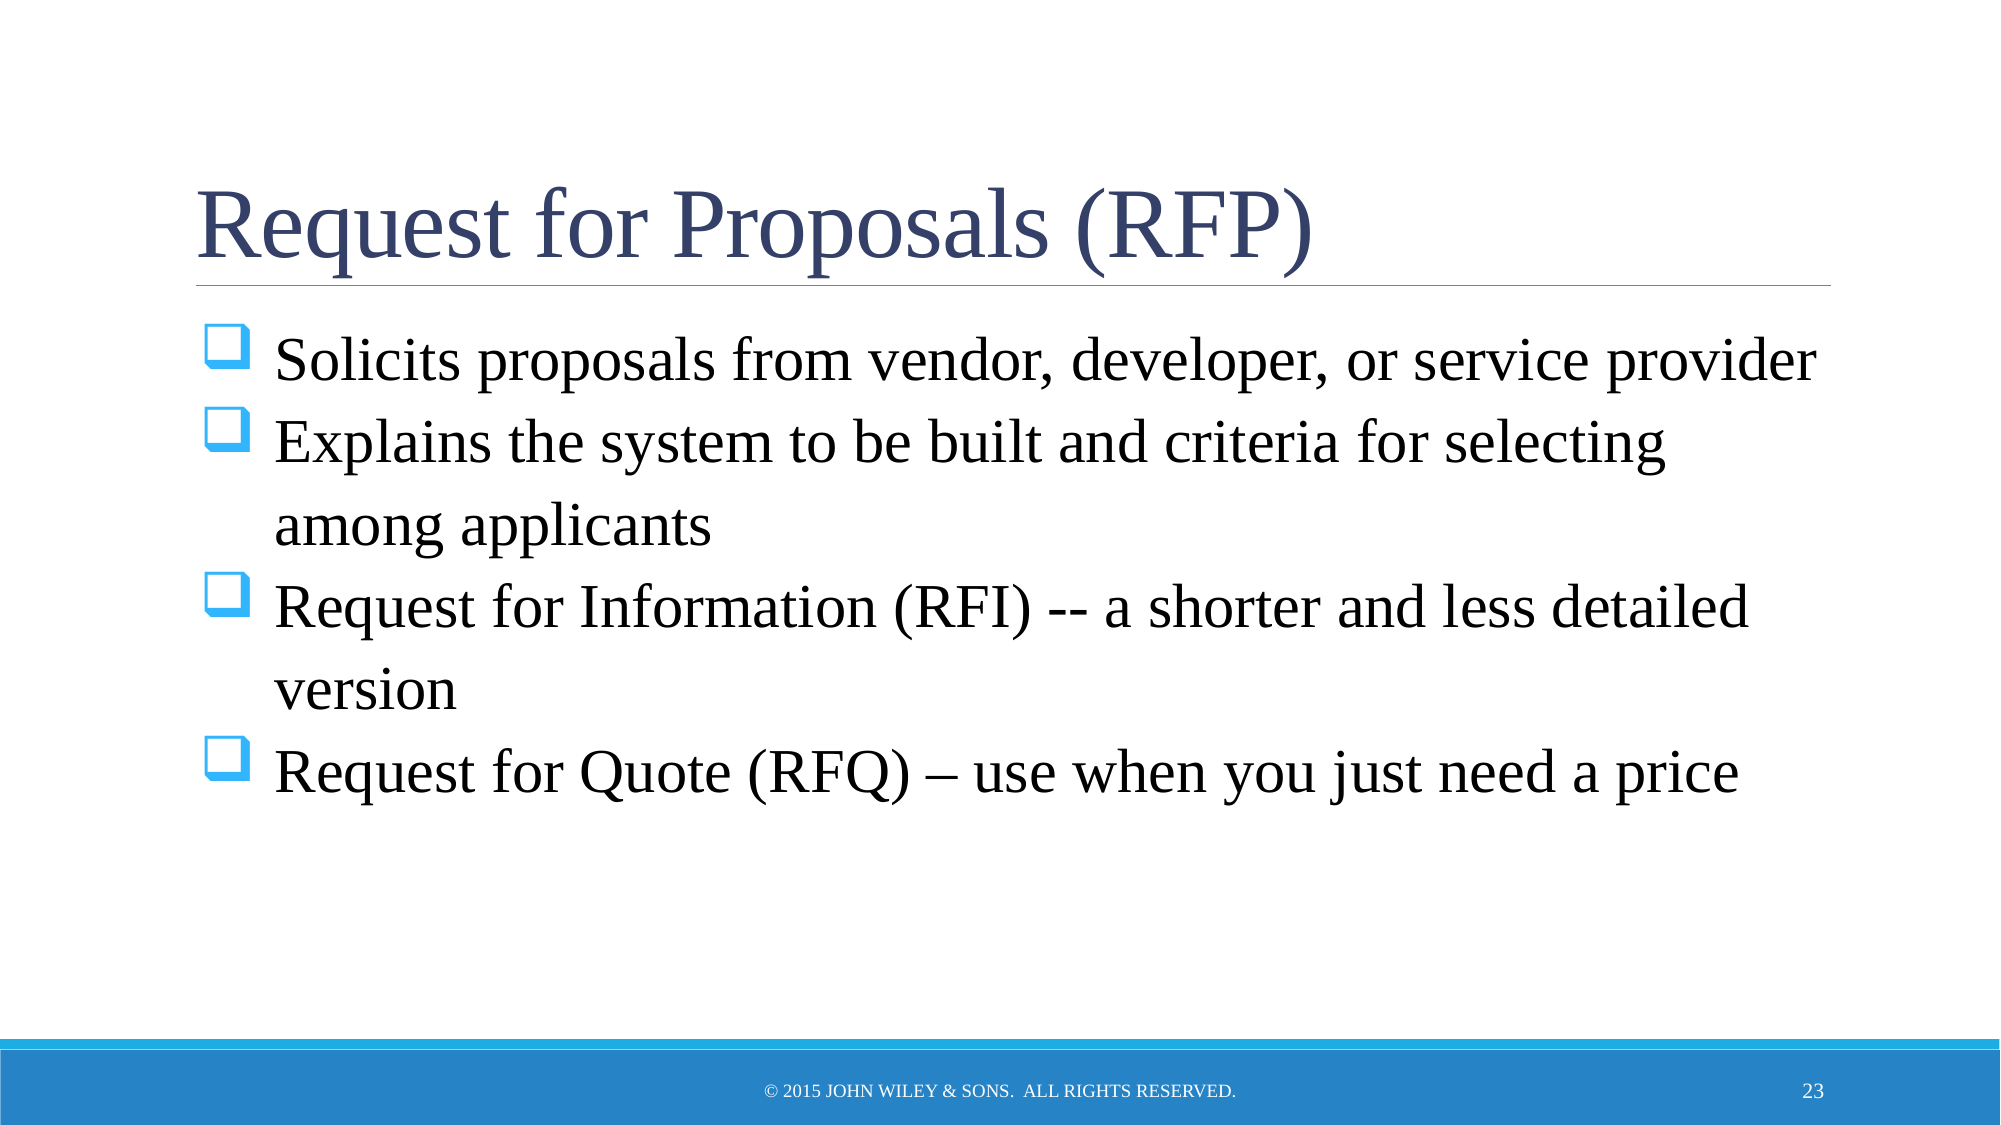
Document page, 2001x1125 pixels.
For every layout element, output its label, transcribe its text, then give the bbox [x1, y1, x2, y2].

list Solicits proposals from vendor, developer, or service provider Explains the system to be built and criteria for selecting among applicants Request for Information (RFI) -- a shorter and less detailed version Request for Quote (RFQ) – use when you just need a price [180, 302, 1830, 963]
slide_number 23 [1624, 1059, 1840, 1120]
footer © 2015 John Wiley & Sons. All Rights Reserved. [604, 1059, 1396, 1120]
title Request for Proposals (RFP) [180, 47, 1830, 285]
